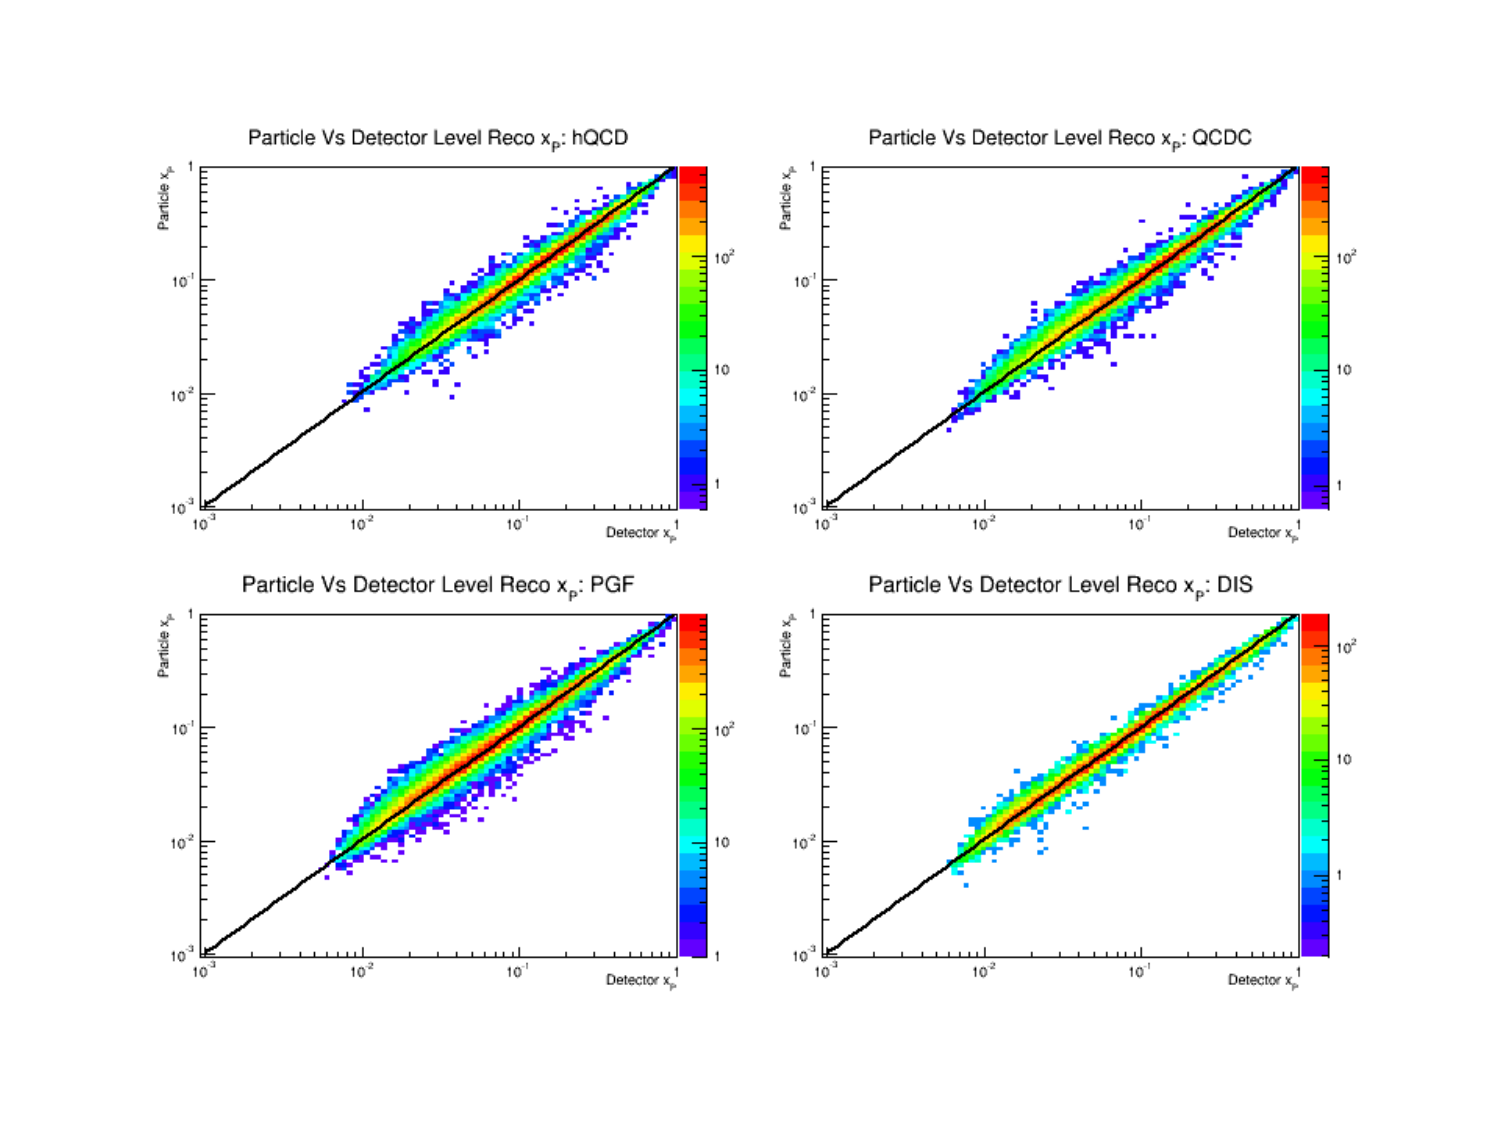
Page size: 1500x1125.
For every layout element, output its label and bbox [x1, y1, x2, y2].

picture [128, 115, 1372, 1010]
